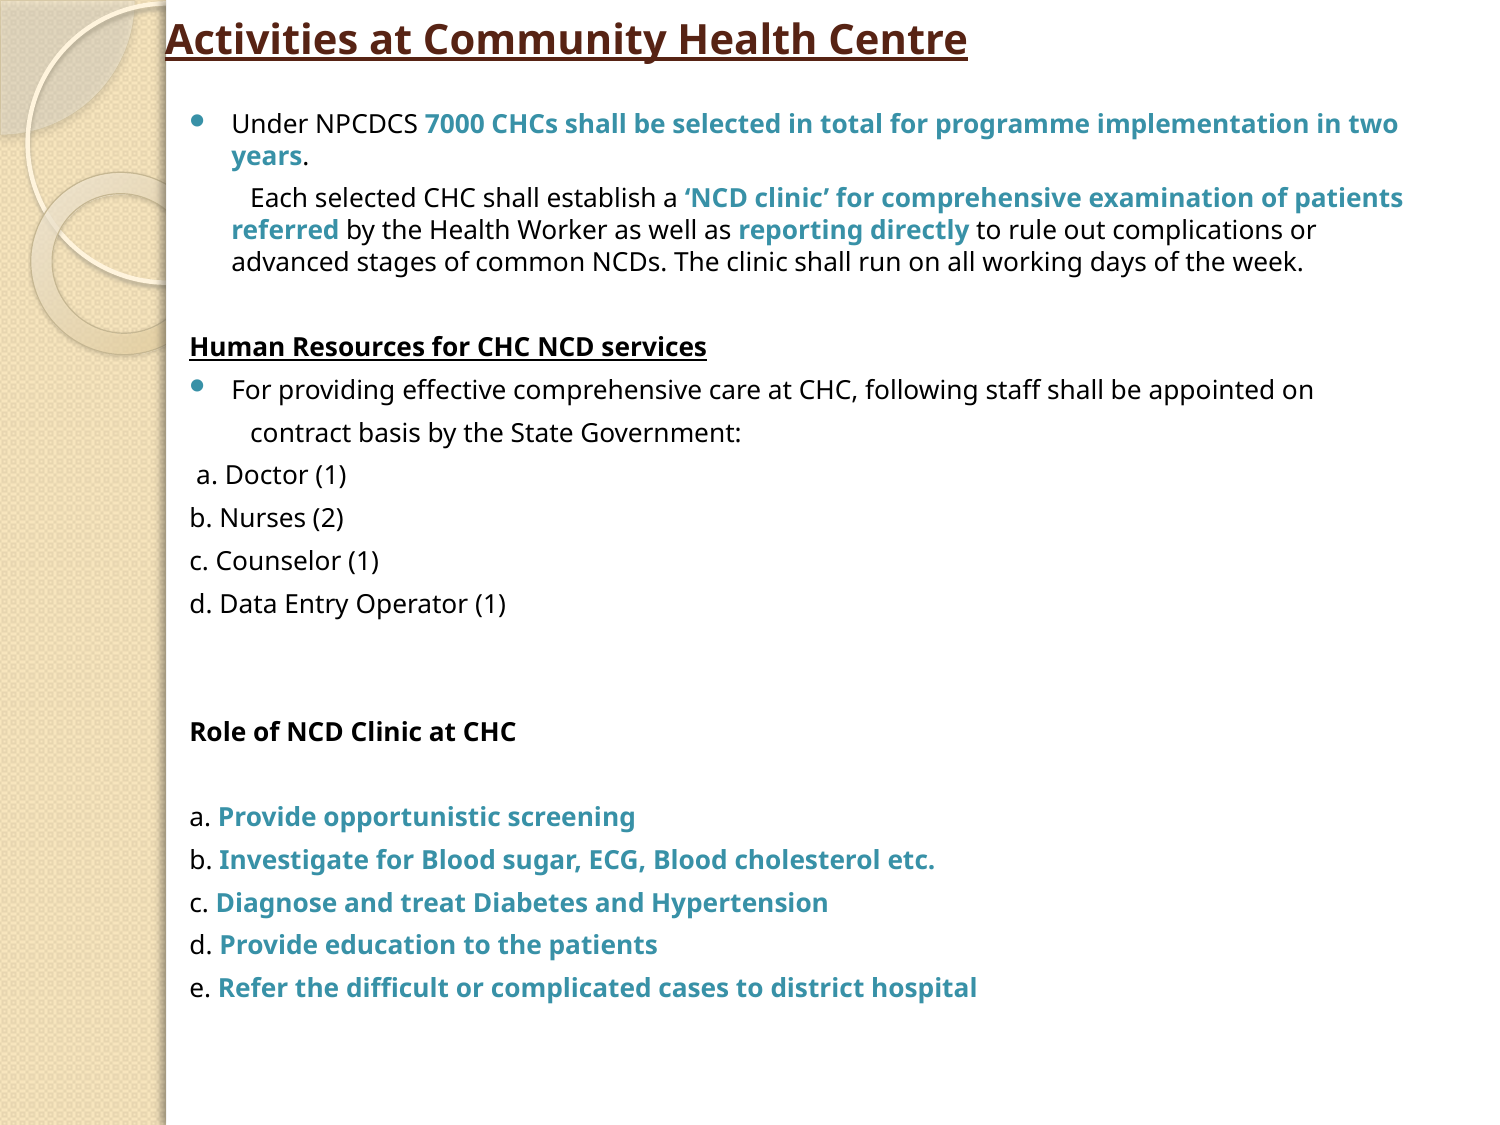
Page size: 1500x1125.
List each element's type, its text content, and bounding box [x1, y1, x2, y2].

list Under NPCDCS 7000 CHCs shall be selected in total for programme implementation in two years. Each selected CHC shall establish a ‘NCD clinic’ for comprehensive examination of patients referred by the Health Worker as well as reporting directly to rule out complications or advanced stages of common NCDs. The clinic shall run on all working days of the week. Human Resources for CHC NCD services For providing effective comprehensive care at CHC, following staff shall be appointed on contract basis by the State Government: a. Doctor (1) b. Nurses (2) c. Counselor (1) d. Data Entry Operator (1) Role of NCD Clinic at CHC a. Provide opportunistic screening b. Investigate for Blood sugar, ECG, Blood cholesterol etc. c. Diagnose and treat Diabetes and Hypertension d. Provide education to the patients e. Refer the difficult or complicated cases to district hospital [162, 99, 1425, 1088]
title Activities at Community Health Centre [150, 0, 1425, 125]
